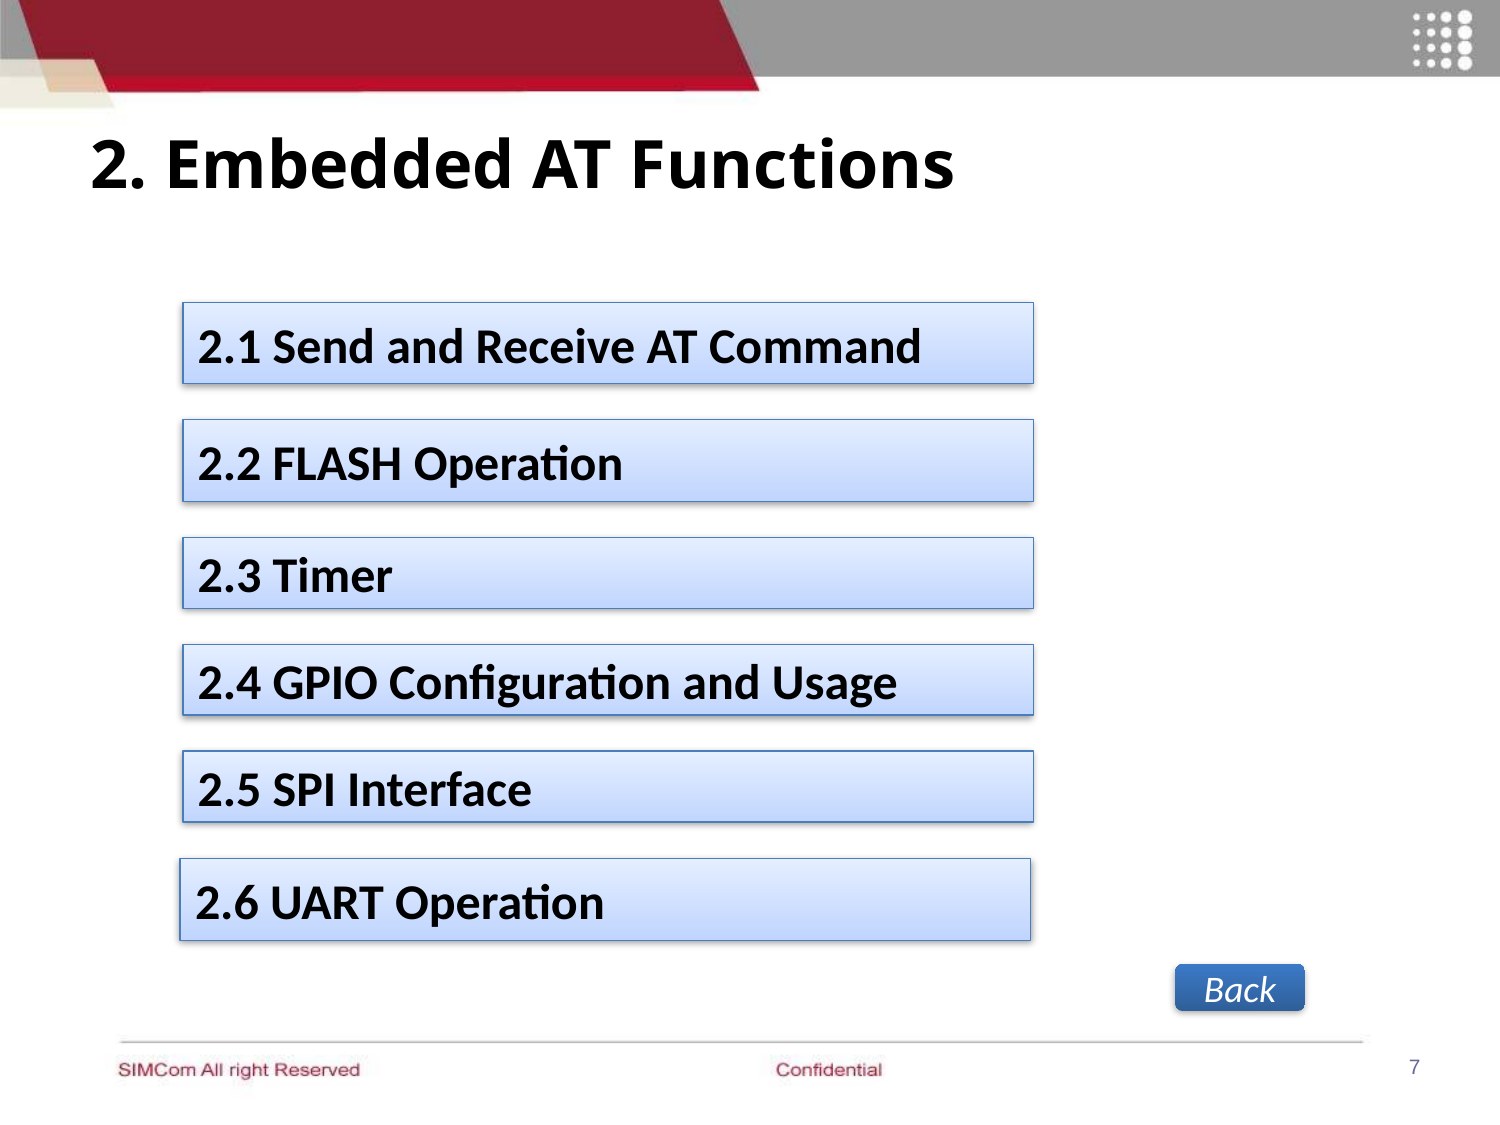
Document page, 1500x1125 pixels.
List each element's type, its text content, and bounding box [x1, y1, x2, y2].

text_box 2.4 GPIO Configuration and Usage [182, 644, 1034, 716]
text_box 2.1 Send and Receive AT Command [182, 302, 1034, 384]
title 2. Embedded AT Functions [74, 89, 1426, 233]
picture [0, 0, 1500, 1125]
text_box 2.6 UART Operation [179, 858, 1031, 941]
text_box 2.2 FLASH Operation [182, 419, 1034, 502]
text_box 2.3 Timer [182, 537, 1034, 609]
text_box 2.5 SPI Interface [182, 750, 1034, 823]
text_box Back [1175, 964, 1306, 1012]
